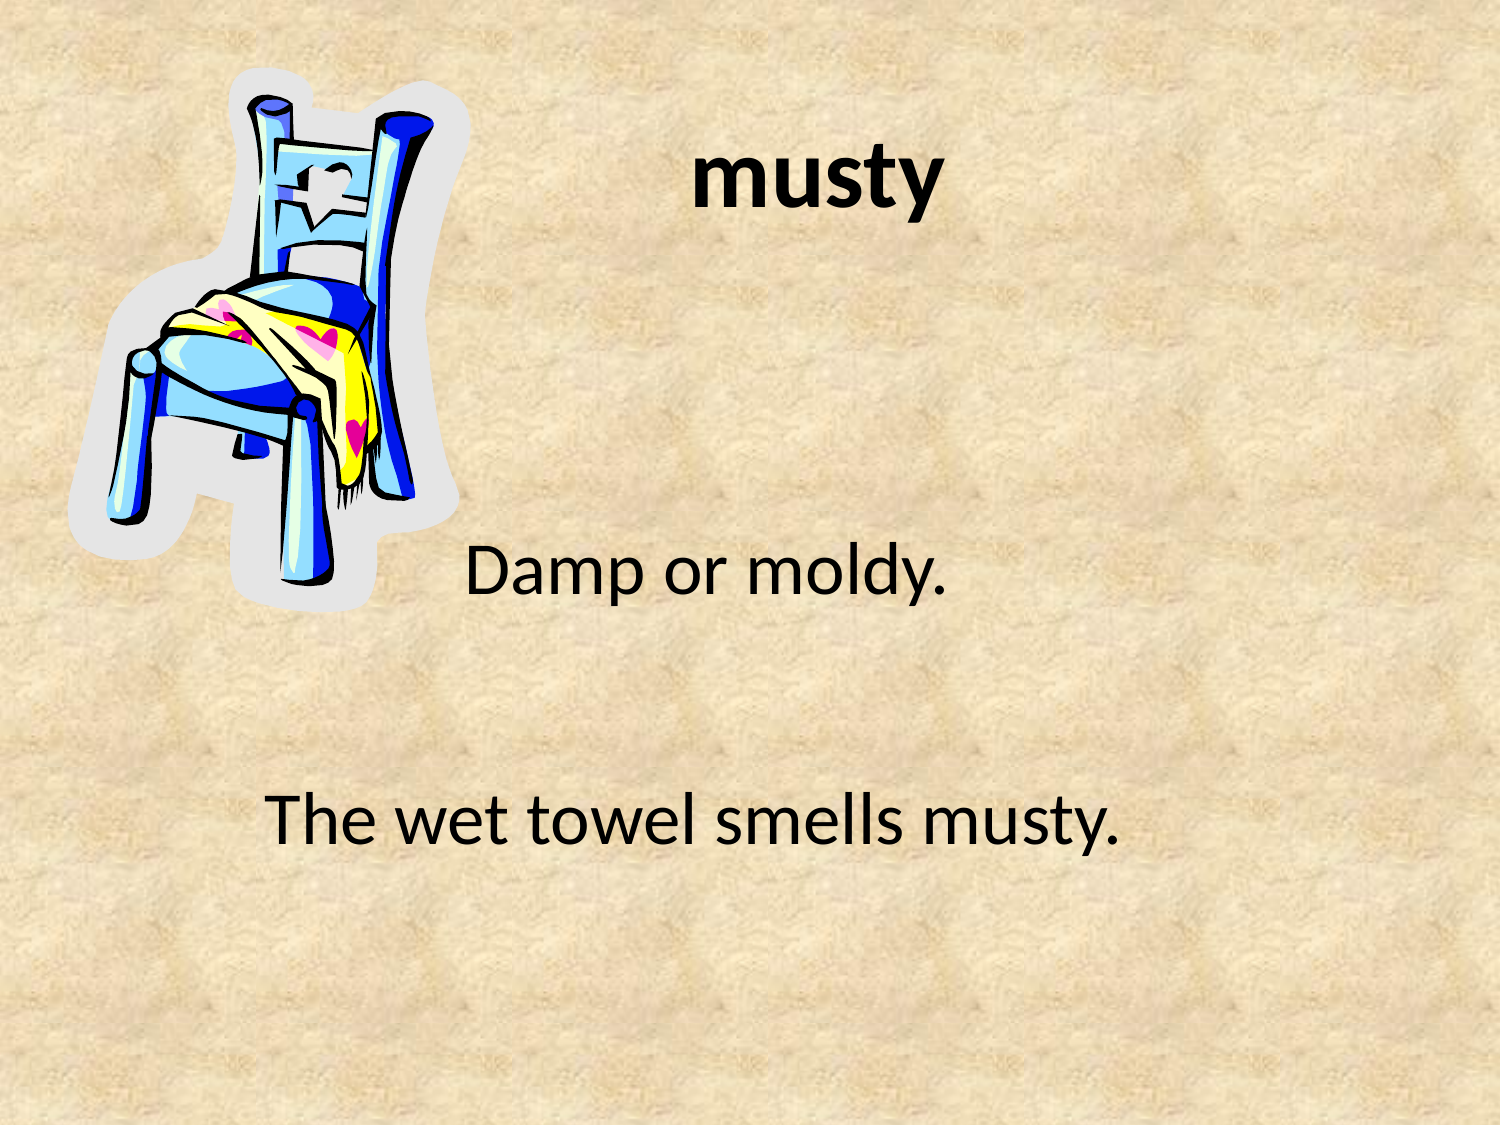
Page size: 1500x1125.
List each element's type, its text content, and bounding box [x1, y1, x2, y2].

text_box The wet towel smells musty. [249, 762, 1300, 868]
text_box Damp or moldy. [480, 512, 1400, 618]
text_box musty [674, 99, 1425, 235]
picture [0, 0, 1500, 1125]
